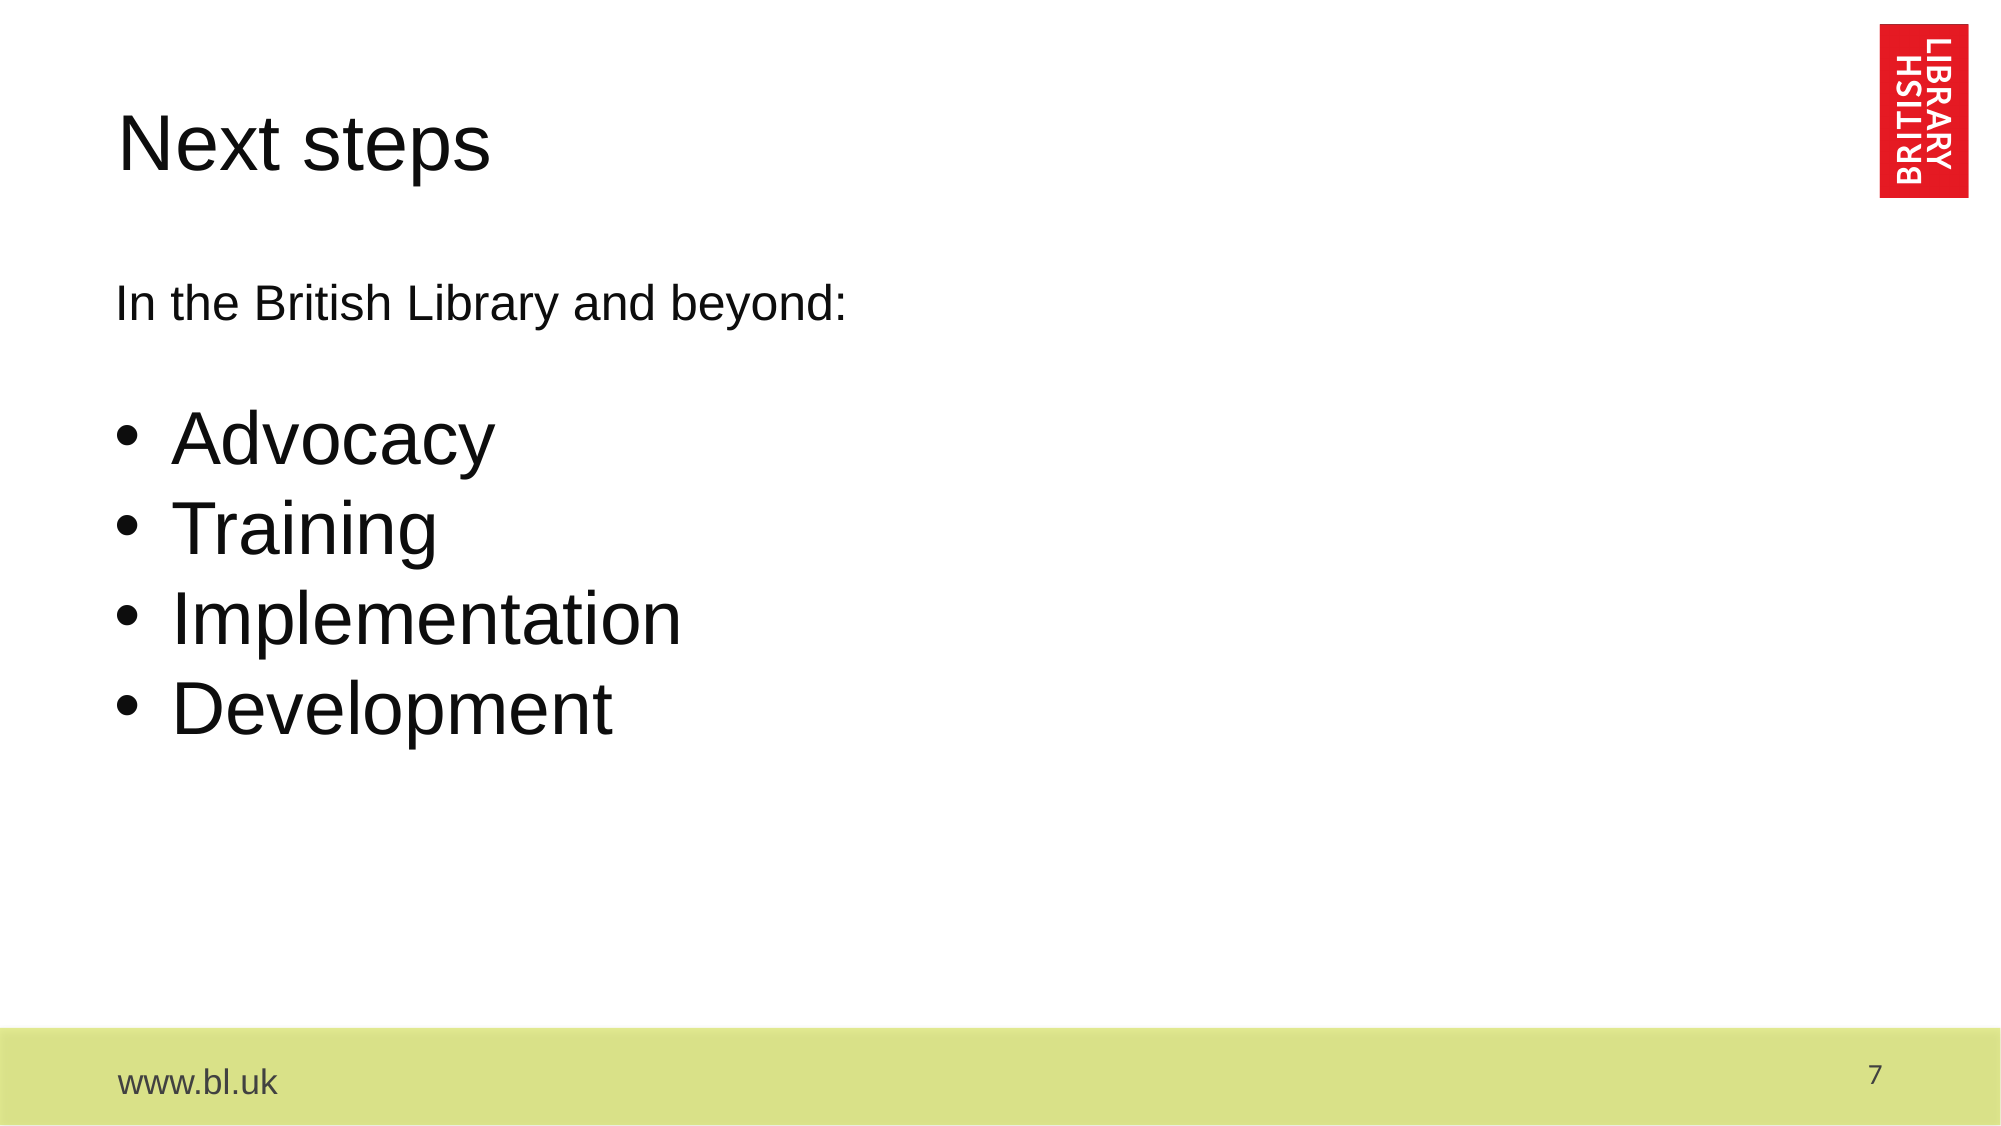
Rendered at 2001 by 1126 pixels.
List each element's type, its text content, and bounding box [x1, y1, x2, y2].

text_box In the British Library and beyond: Advocacy Training Implementation Development [99, 262, 1901, 1006]
title Next steps [99, 45, 1901, 233]
slide_number 7 [1433, 1042, 1901, 1103]
